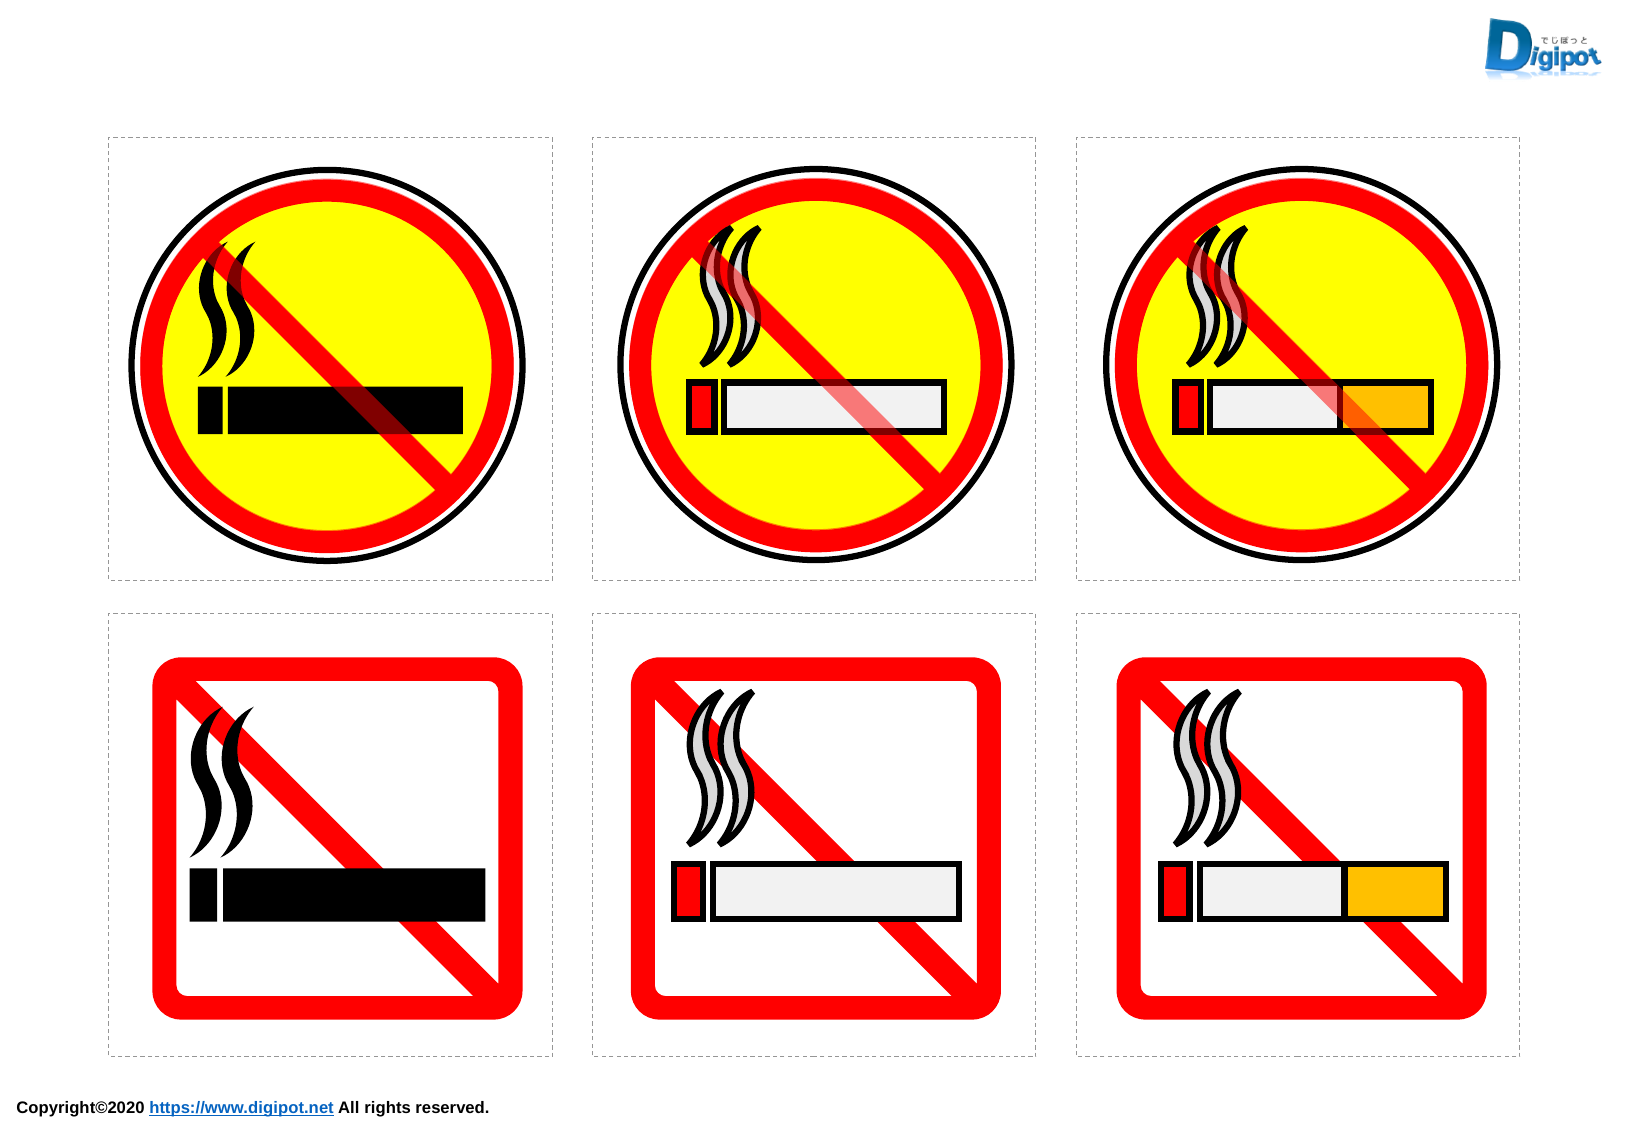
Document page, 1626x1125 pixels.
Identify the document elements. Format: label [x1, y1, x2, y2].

text_box [131, 169, 523, 561]
text_box [630, 657, 1001, 1020]
text_box [152, 657, 523, 1020]
picture [1485, 18, 1602, 82]
text_box [1106, 169, 1498, 561]
text_box [1116, 657, 1487, 1020]
text_box [620, 169, 1012, 561]
